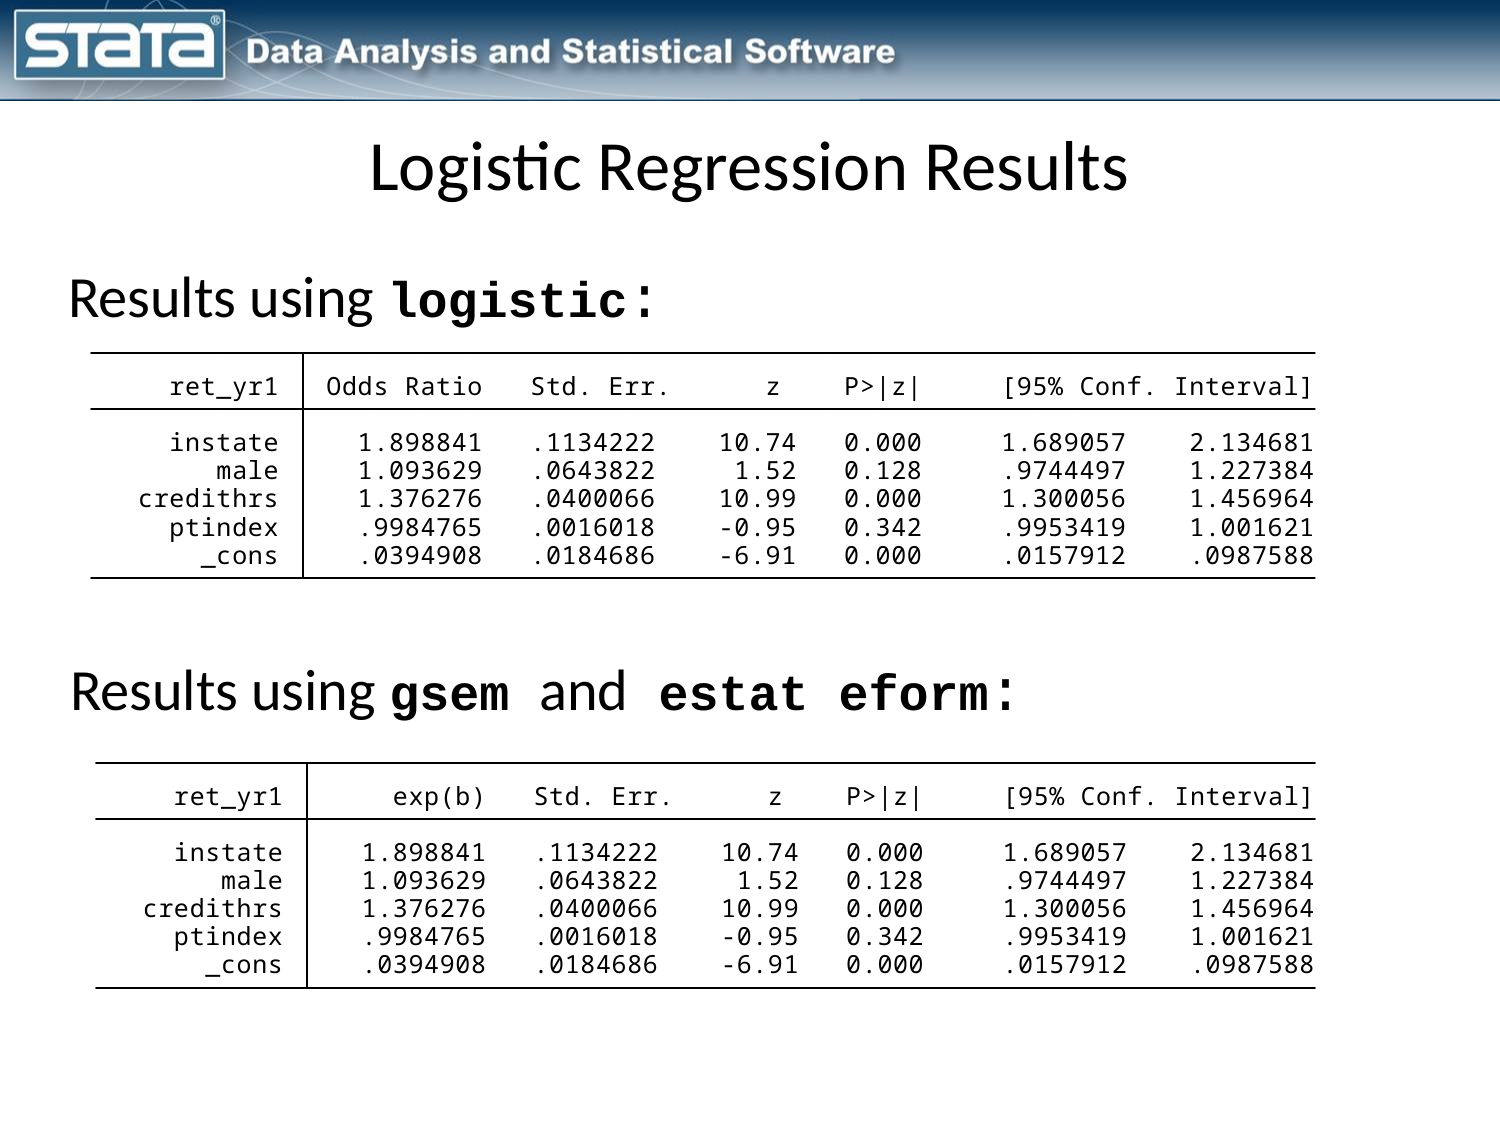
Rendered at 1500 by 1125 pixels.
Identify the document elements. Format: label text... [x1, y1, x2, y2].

picture [85, 340, 1374, 596]
picture [90, 750, 1374, 1005]
text_box Results using gsem and estat eform: [55, 644, 1039, 729]
text_box Results using logistic: [53, 252, 678, 337]
title Logistic Regression Results [75, 112, 1425, 213]
picture [0, 0, 1500, 101]
